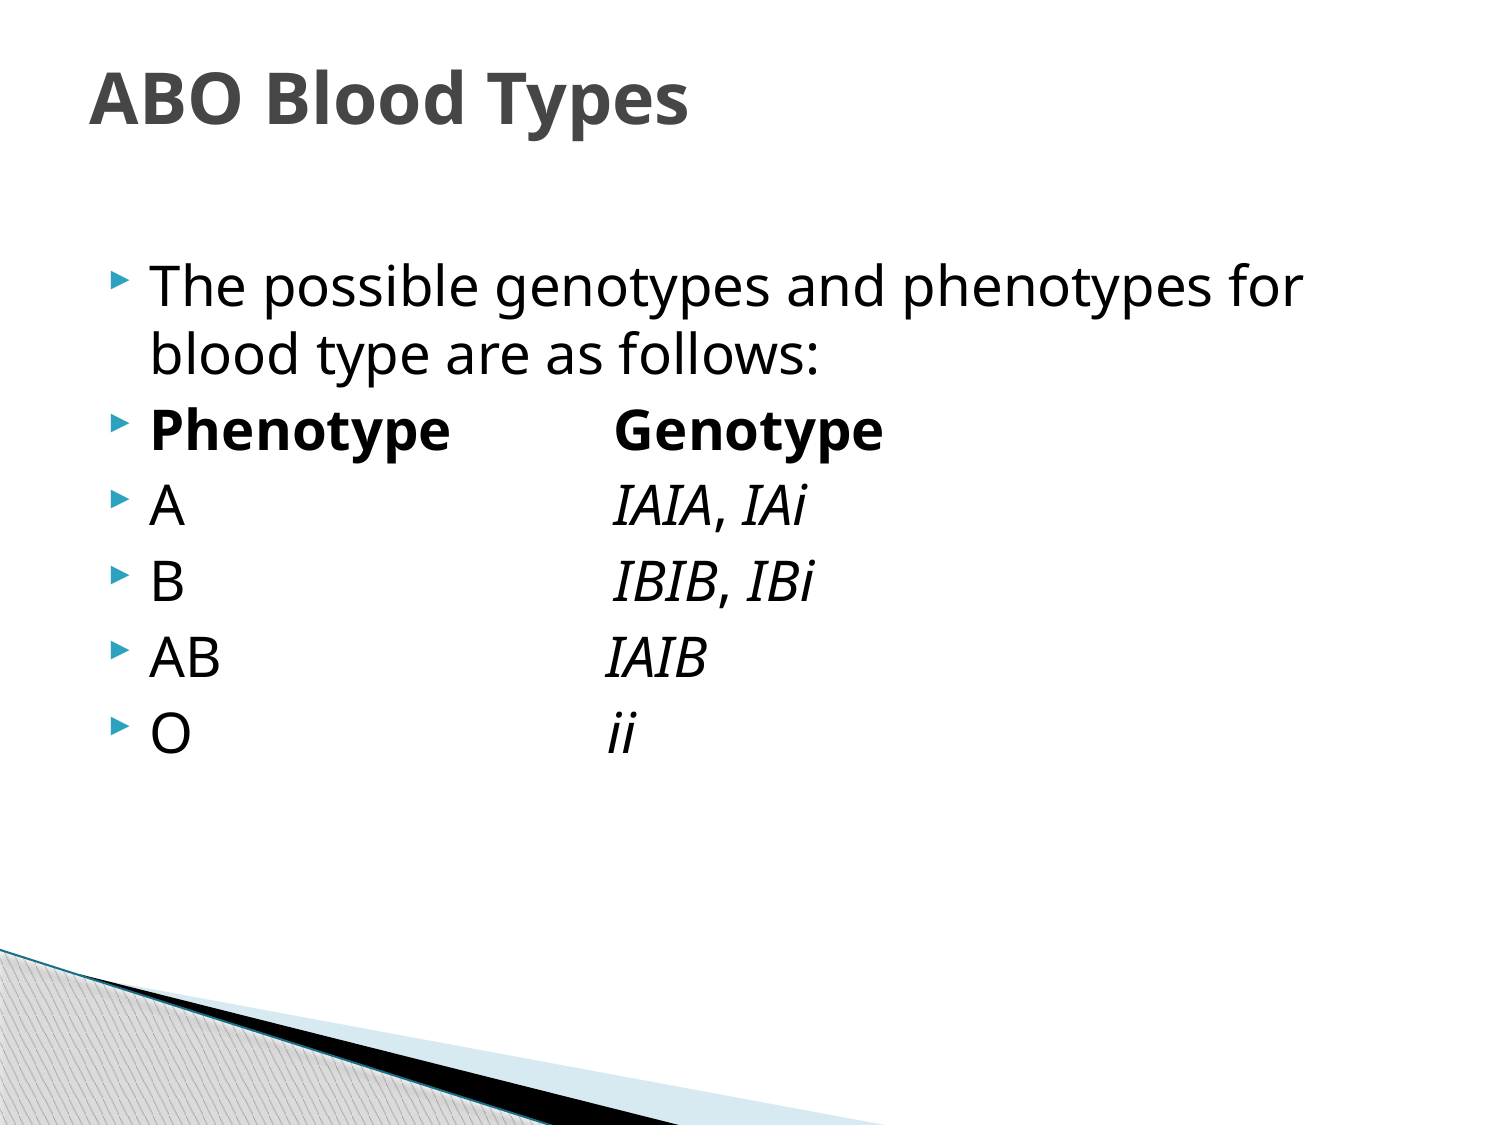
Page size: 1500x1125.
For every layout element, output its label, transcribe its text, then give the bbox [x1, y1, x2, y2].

title ABO Blood Types [75, 45, 1425, 233]
list The possible genotypes and phenotypes for blood type are as follows: Phenotype Genotype A IAIA, IAi B IBIB, IBi AB IAIB O ii [75, 243, 1425, 986]
